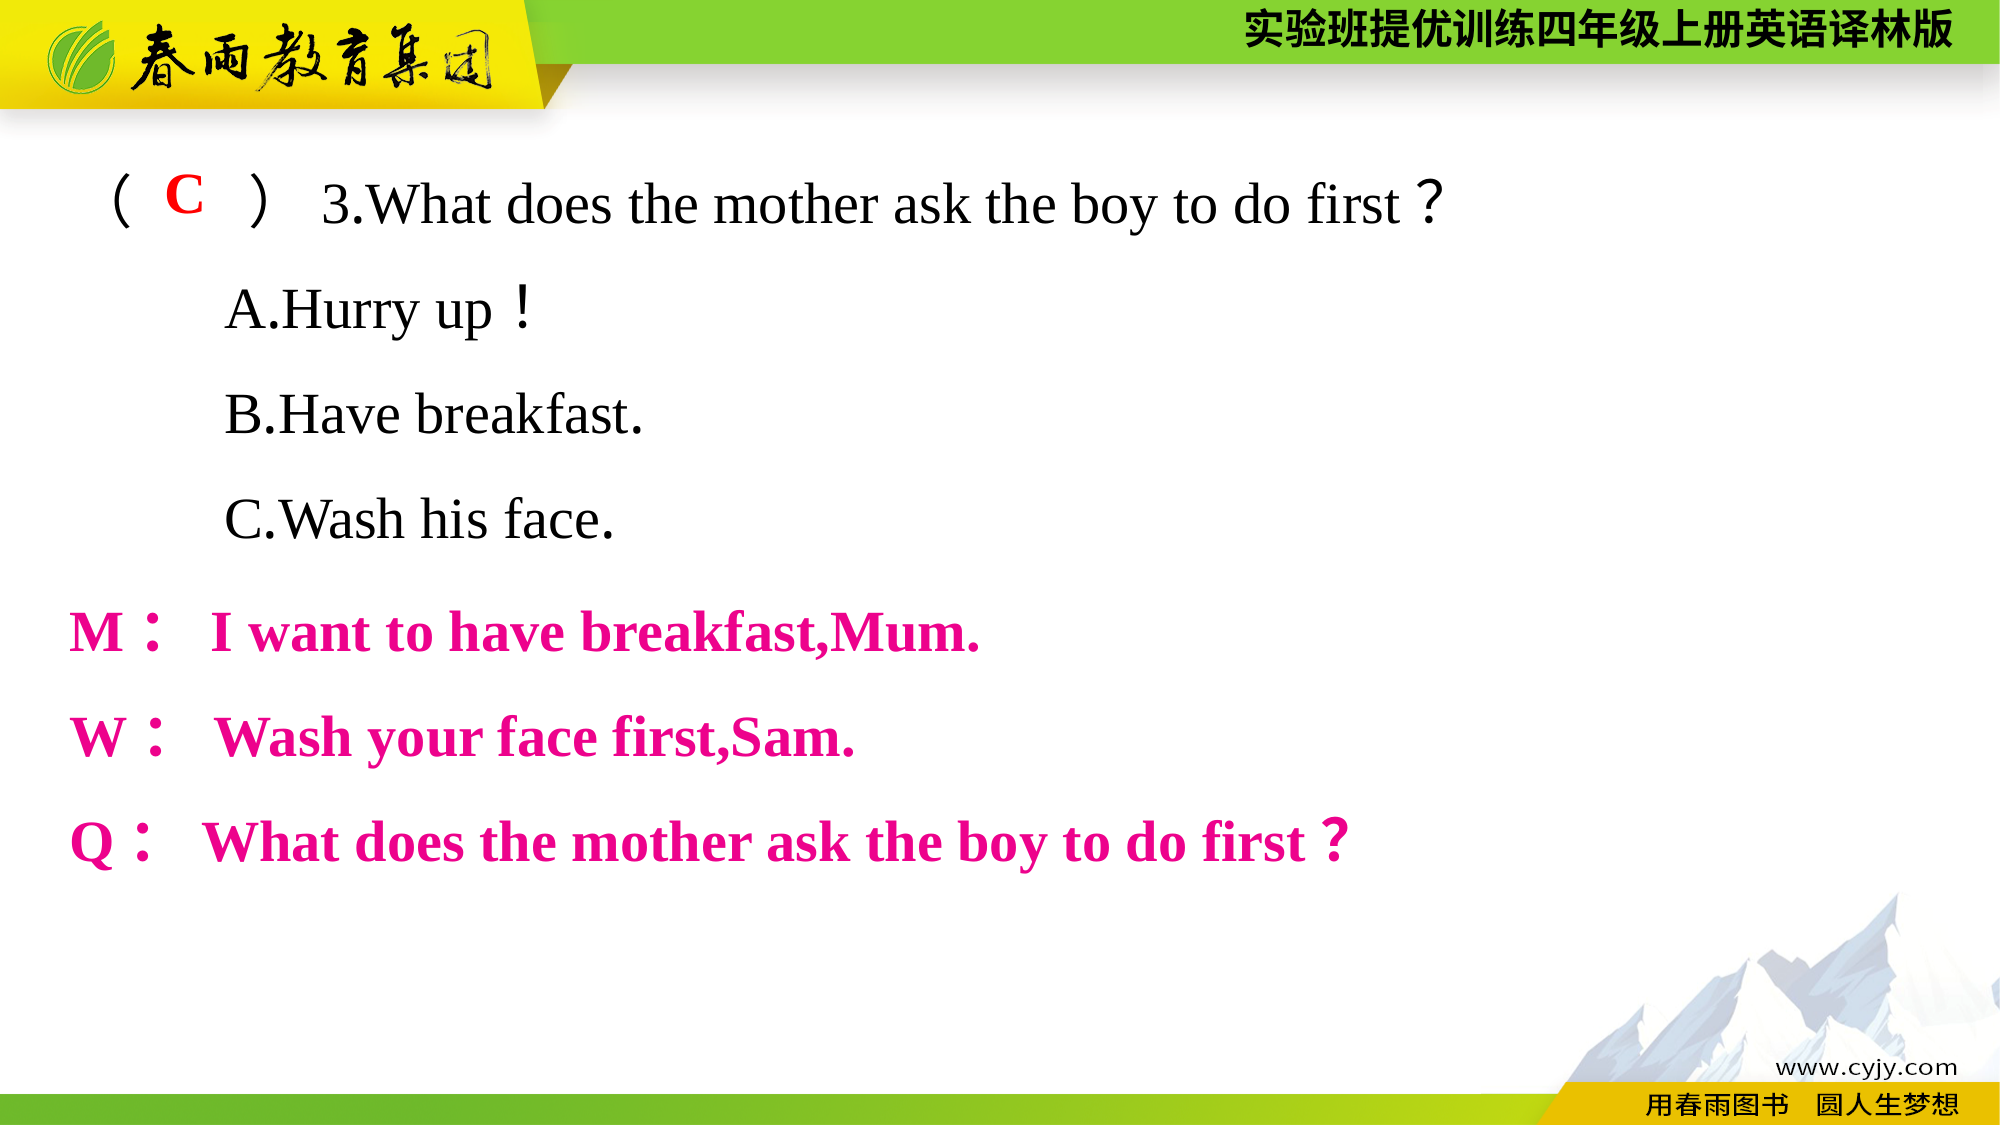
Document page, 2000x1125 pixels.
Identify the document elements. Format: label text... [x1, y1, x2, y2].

text_box C [149, 147, 222, 233]
text_box M：I want to have breakfast,Mum. W：Wash your face first,Sam. Q：What does the mother ask the boy to do first？ [54, 550, 1500, 881]
list （ ）3.What does the mother ask the boy to do first？ A.Hurry up！ B.Have breakfast. C.Wash his face. [59, 122, 1944, 562]
picture [0, 0, 2000, 1125]
